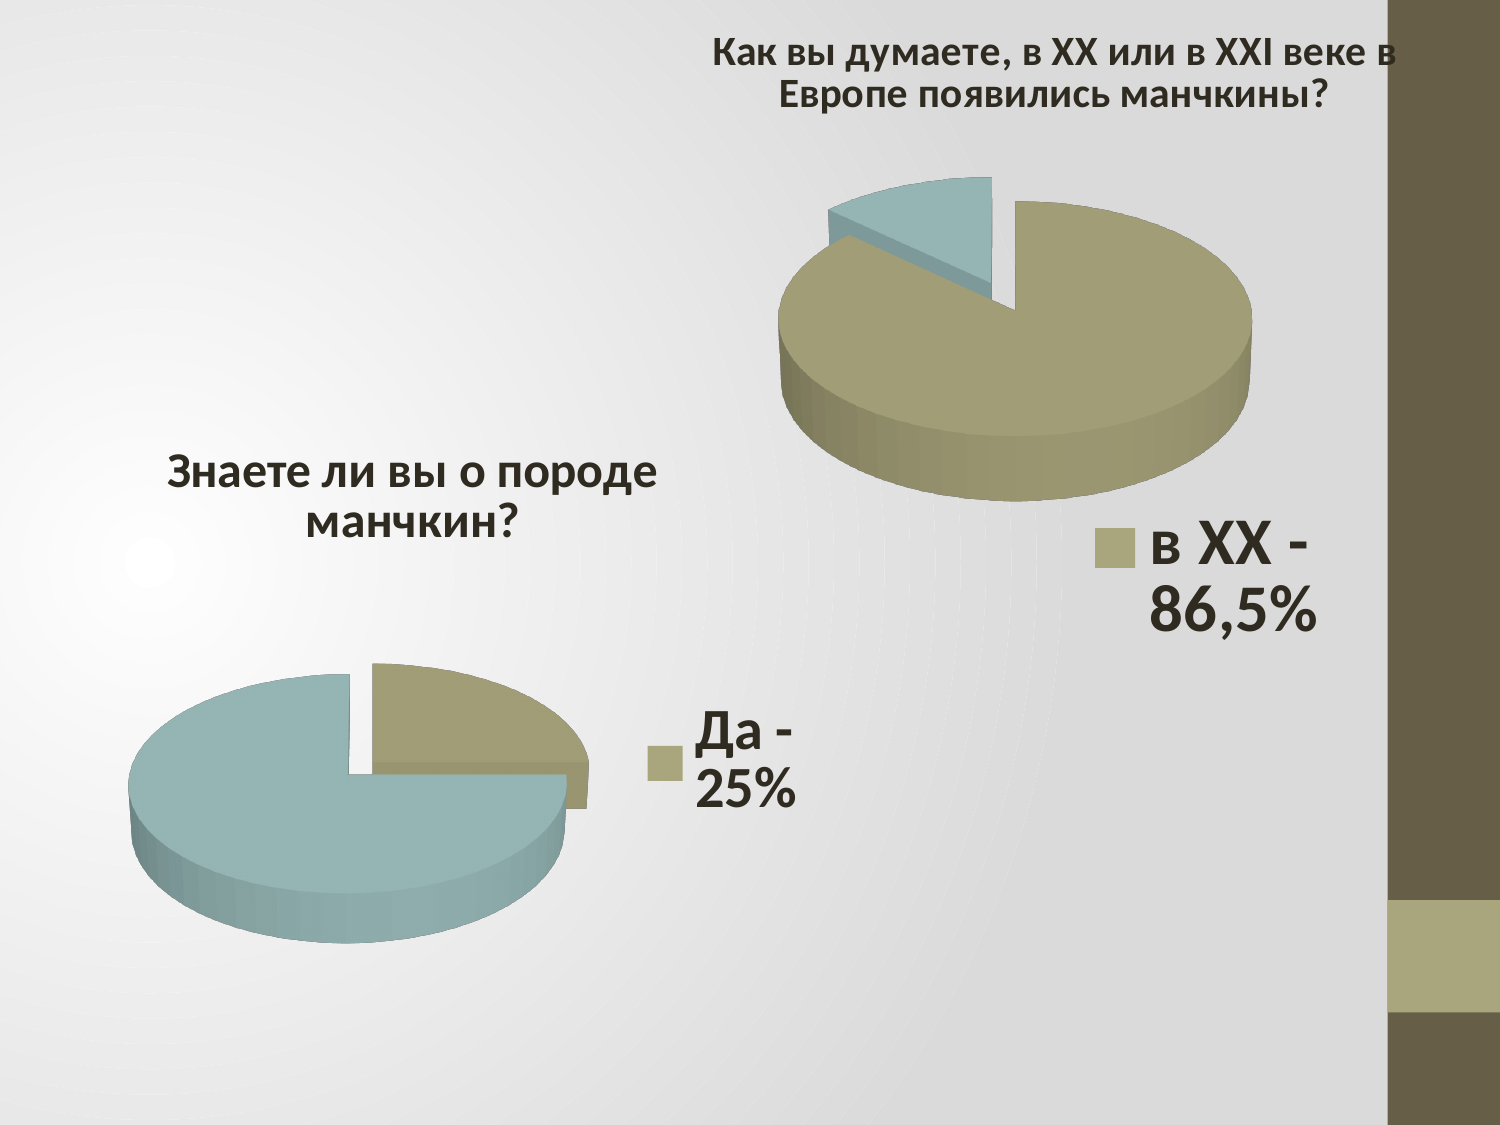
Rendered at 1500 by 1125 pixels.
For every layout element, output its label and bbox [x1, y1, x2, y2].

chart [69, 0, 1500, 1079]
